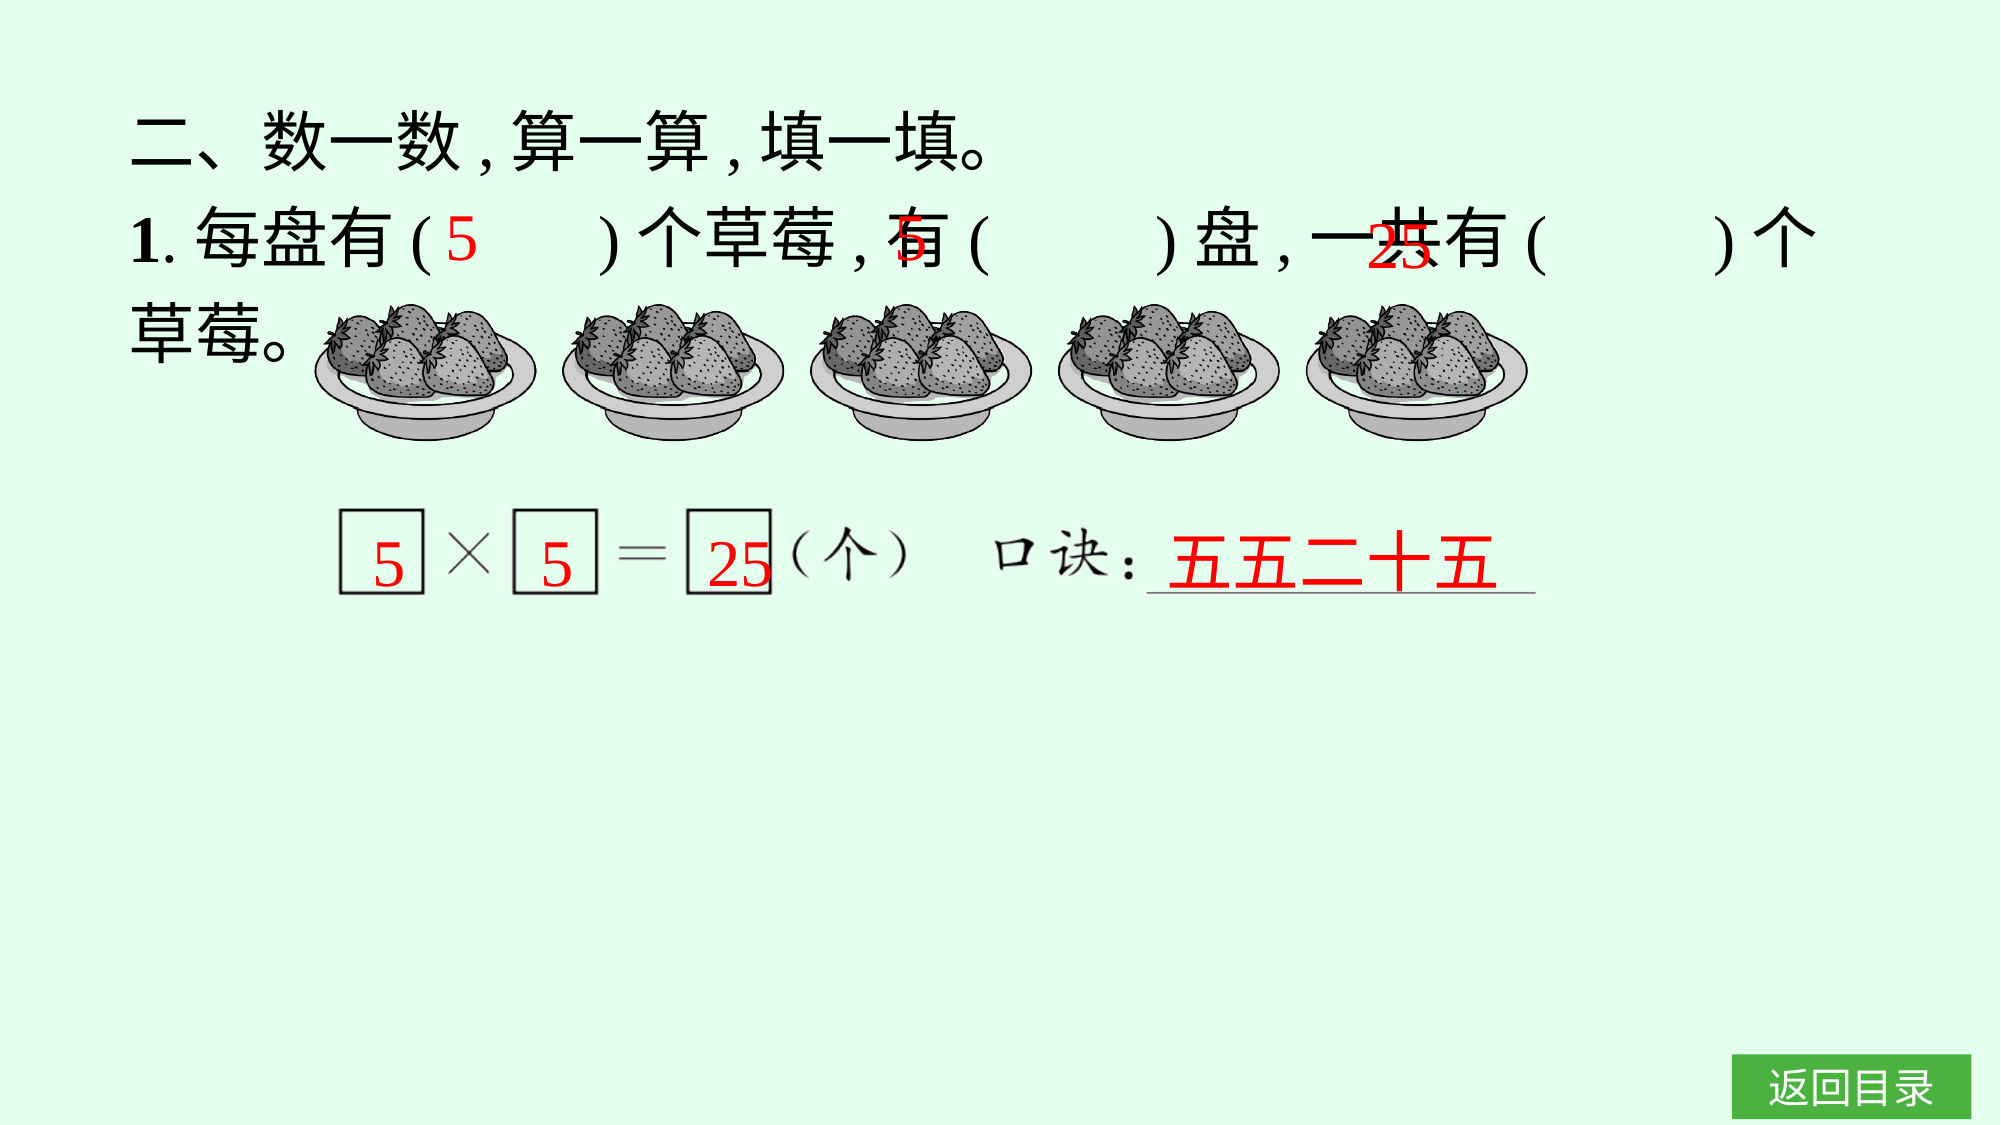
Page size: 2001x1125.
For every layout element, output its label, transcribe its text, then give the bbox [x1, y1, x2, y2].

text_box 二、数一数,算一算,填一填。 1.每盘有( )个草莓,有( )盘,一共有( )个草莓。 [113, 76, 1887, 379]
text_box 5 [430, 170, 494, 282]
text_box 5 [879, 170, 943, 282]
picture [304, 477, 1582, 608]
text_box 25 [1351, 178, 1448, 289]
picture [304, 292, 1536, 447]
